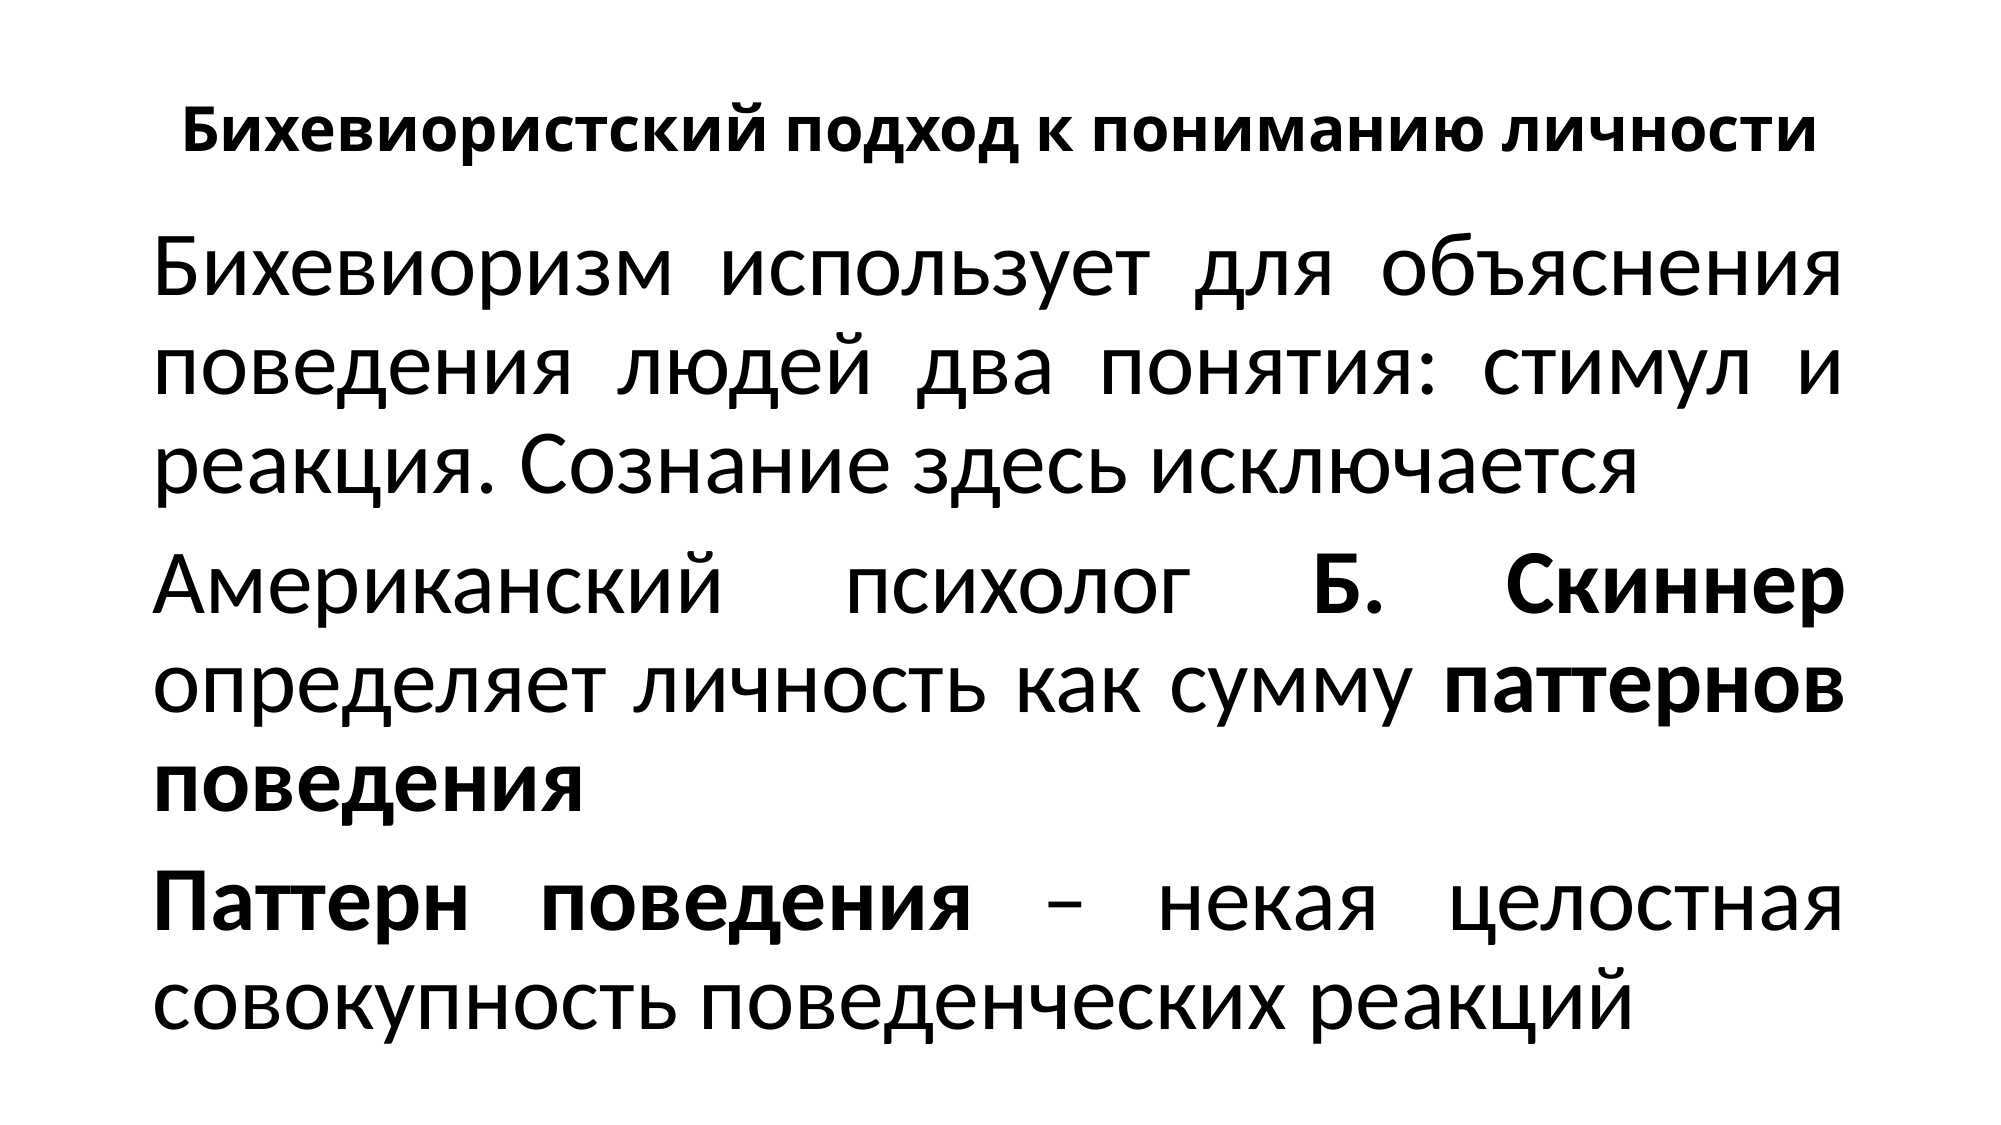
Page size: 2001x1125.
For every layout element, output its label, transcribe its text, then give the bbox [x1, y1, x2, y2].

title Бихевиористский подход к пониманию личности [137, 59, 1863, 208]
list Бихевиоризм использует для объяснения поведения людей два понятия: стимул и реакция. Сознание здесь исключается Американский психолог Б. Скиннер определяет личность как сумму паттернов поведения Паттерн поведения – некая целостная совокупность поведенческих реакций [137, 208, 1863, 1014]
